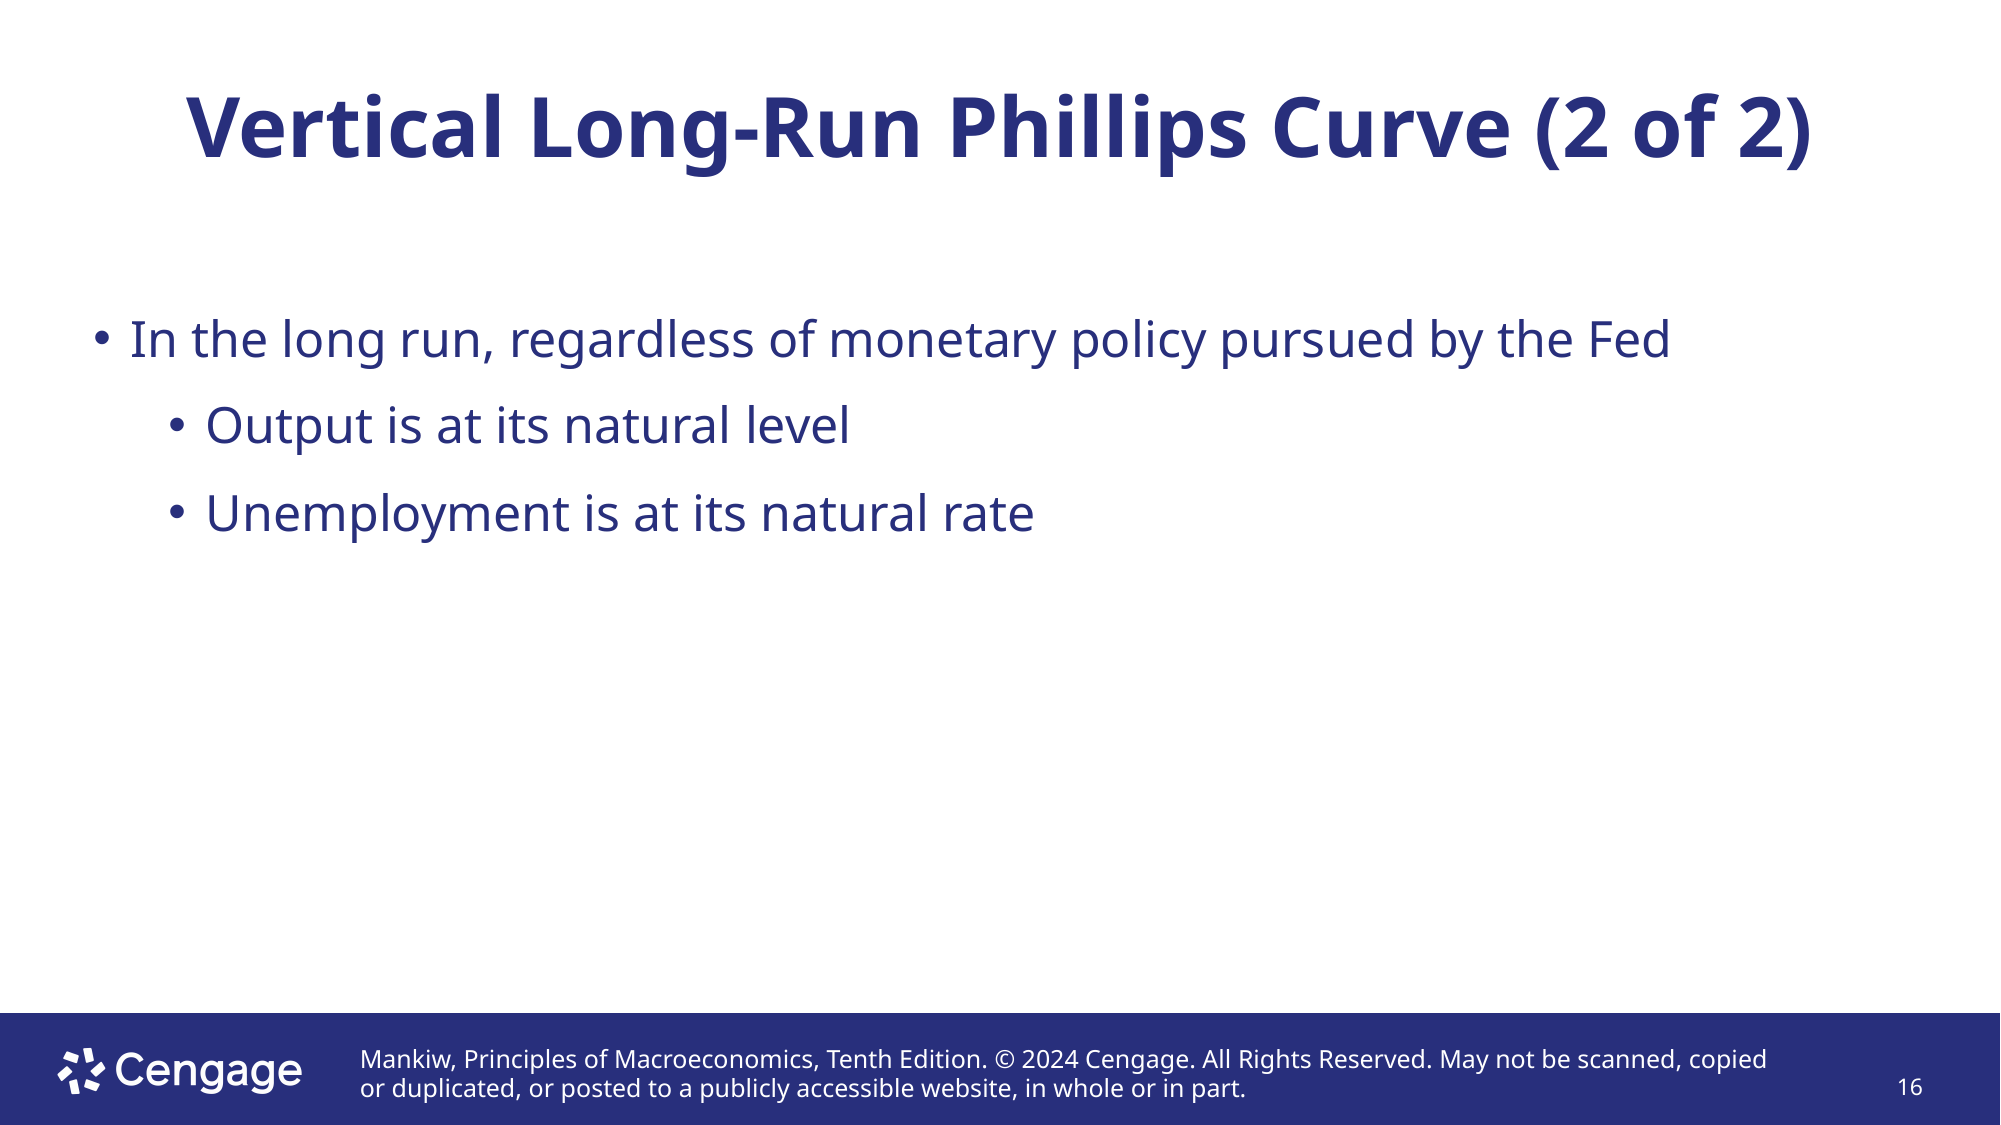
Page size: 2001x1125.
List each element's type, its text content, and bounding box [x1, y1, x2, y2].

picture [30, 1020, 329, 1122]
title Vertical Long-Run Phillips Curve (2 of 2) [78, 77, 1923, 278]
list In the long run, regardless of monetary policy pursued by the Fed Output is at its natural level Unemployment is at its natural rate [78, 299, 1923, 1014]
